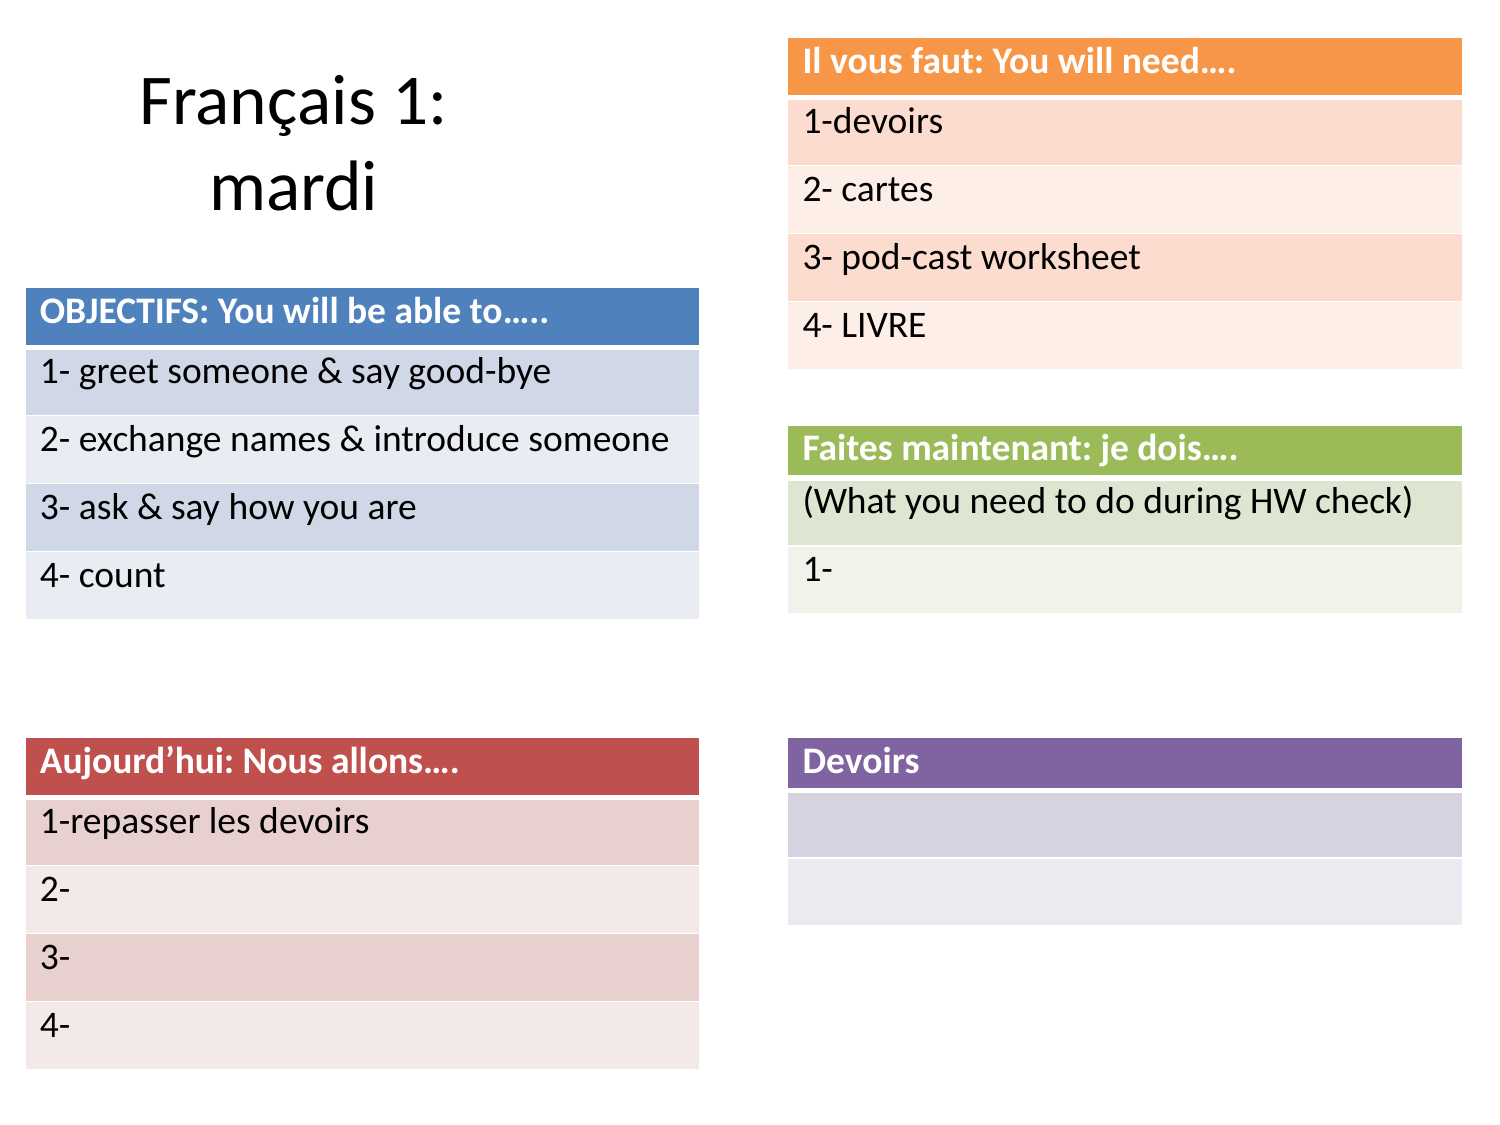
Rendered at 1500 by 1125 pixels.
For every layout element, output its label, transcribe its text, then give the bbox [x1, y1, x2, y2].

table_cell [788, 793, 1462, 857]
table_cell 4- count [26, 552, 699, 619]
table_cell 1- [788, 547, 1462, 613]
table_cell 1-repasser les devoirs [26, 800, 699, 865]
table_header Aujourd’hui: Nous allons…. [26, 738, 699, 795]
table_cell 3- ask & say how you are [26, 484, 699, 551]
table_header Devoirs [788, 738, 1462, 788]
table_cell (What you need to do during HW check) [788, 481, 1462, 545]
table_cell 4- [26, 1002, 699, 1069]
title Français 1: mardi [75, 45, 513, 233]
table_header OBJECTIFS: You will be able to….. [26, 288, 699, 345]
table_cell 1-devoirs [788, 100, 1462, 165]
table_cell 3- pod-cast worksheet [788, 234, 1462, 301]
table_cell [788, 859, 1462, 925]
table_cell 3- [26, 934, 699, 1001]
table_cell 1- greet someone & say good-bye [26, 350, 699, 415]
table_header Faites maintenant: je dois…. [788, 426, 1462, 475]
table_cell 2- cartes [788, 166, 1462, 233]
table_header Il vous faut: You will need…. [788, 38, 1462, 95]
table_cell 2- exchange names & introduce someone [26, 416, 699, 483]
table_cell 4- LIVRE [788, 302, 1462, 369]
table_cell 2- [26, 866, 699, 933]
